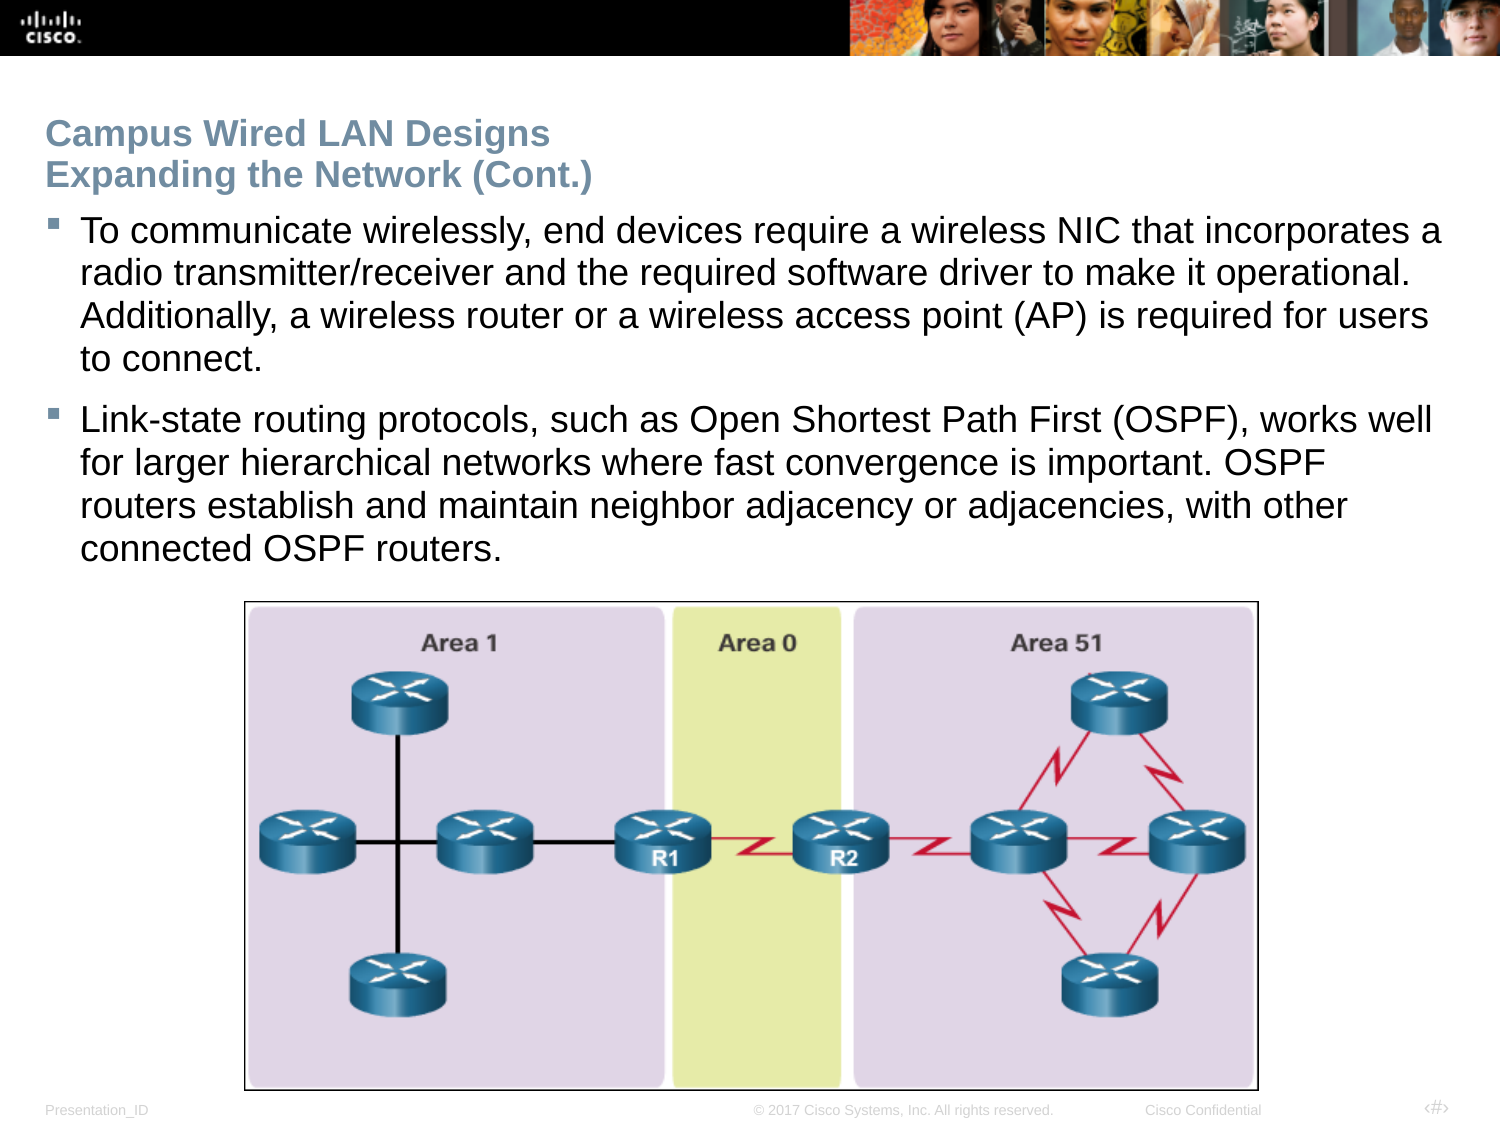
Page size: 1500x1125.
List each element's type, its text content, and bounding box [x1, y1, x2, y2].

picture [243, 601, 1259, 1091]
list To communicate wirelessly, end devices require a wireless NIC that incorporates a radio transmitter/receiver and the required software driver to make it operational. Additionally, a wireless router or a wireless access point (AP) is required for users to connect. Link-state routing protocols, such as Open Shortest Path First (OSPF), works well for larger hierarchical networks where fast convergence is important. OSPF routers establish and maintain neighbor adjacency or adjacencies, with other connected OSPF routers. [31, 202, 1465, 579]
picture [0, 0, 1500, 56]
title Campus Wired LAN Designs Expanding the Network (Cont.) [31, 64, 1471, 203]
